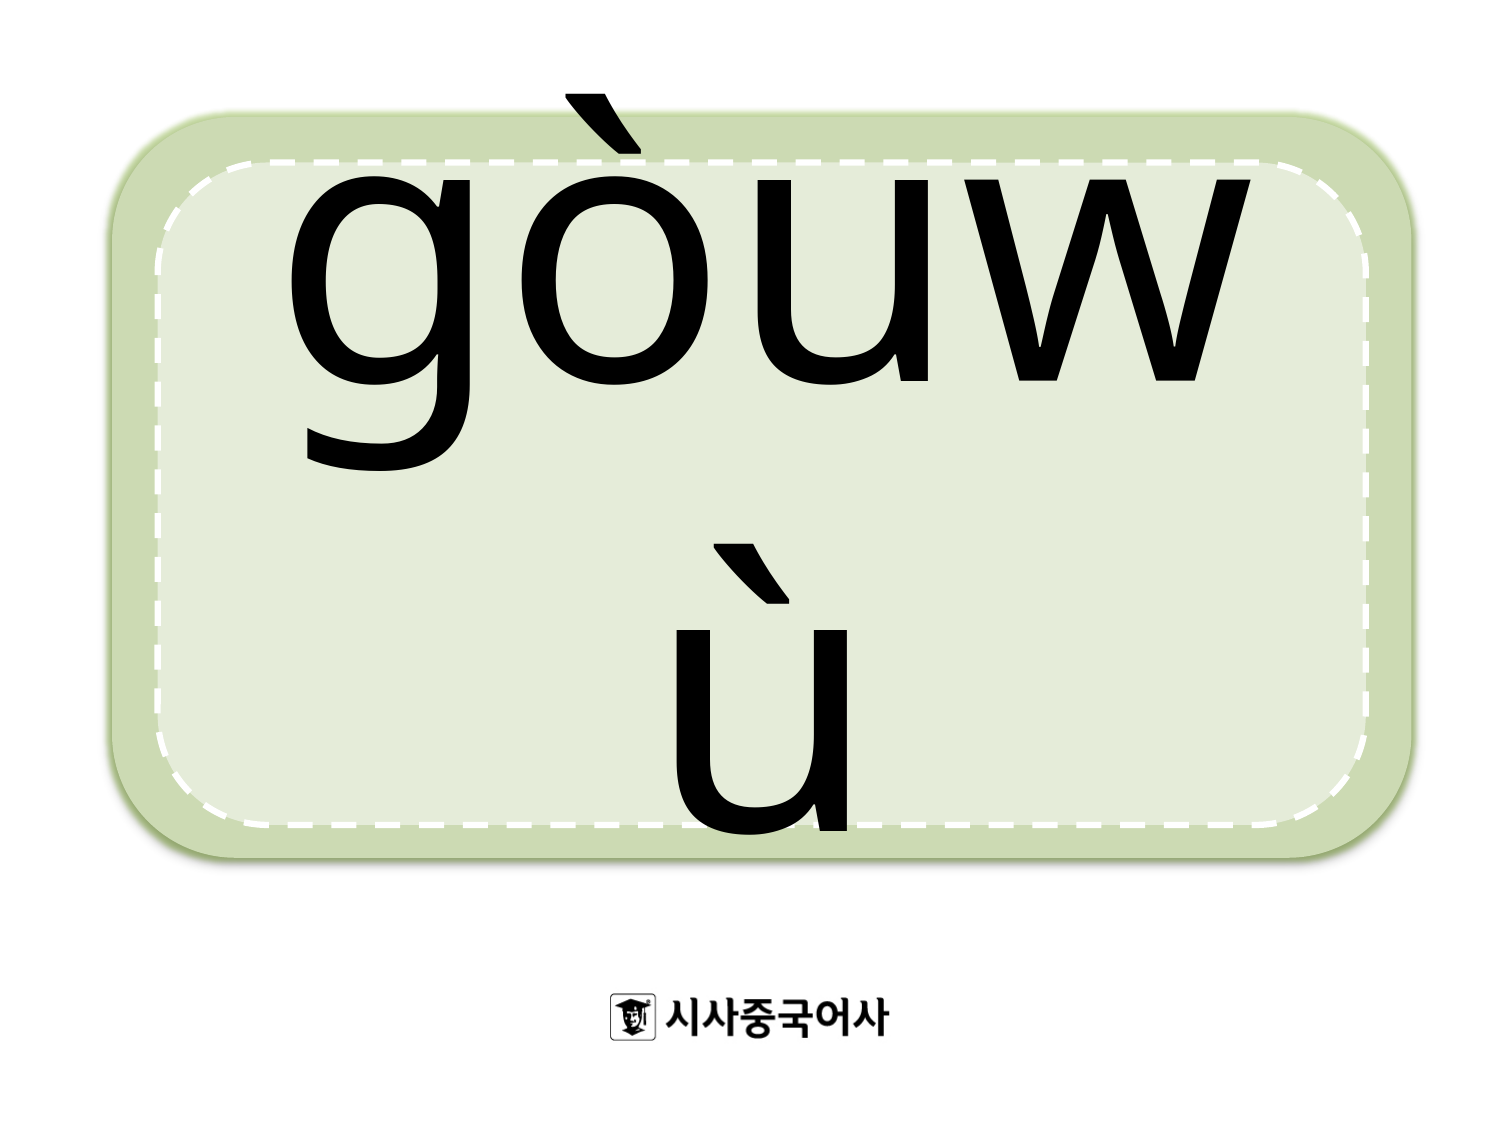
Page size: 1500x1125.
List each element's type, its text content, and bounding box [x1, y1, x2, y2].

text_box gòuwù [159, 125, 1368, 788]
picture [602, 987, 898, 1047]
